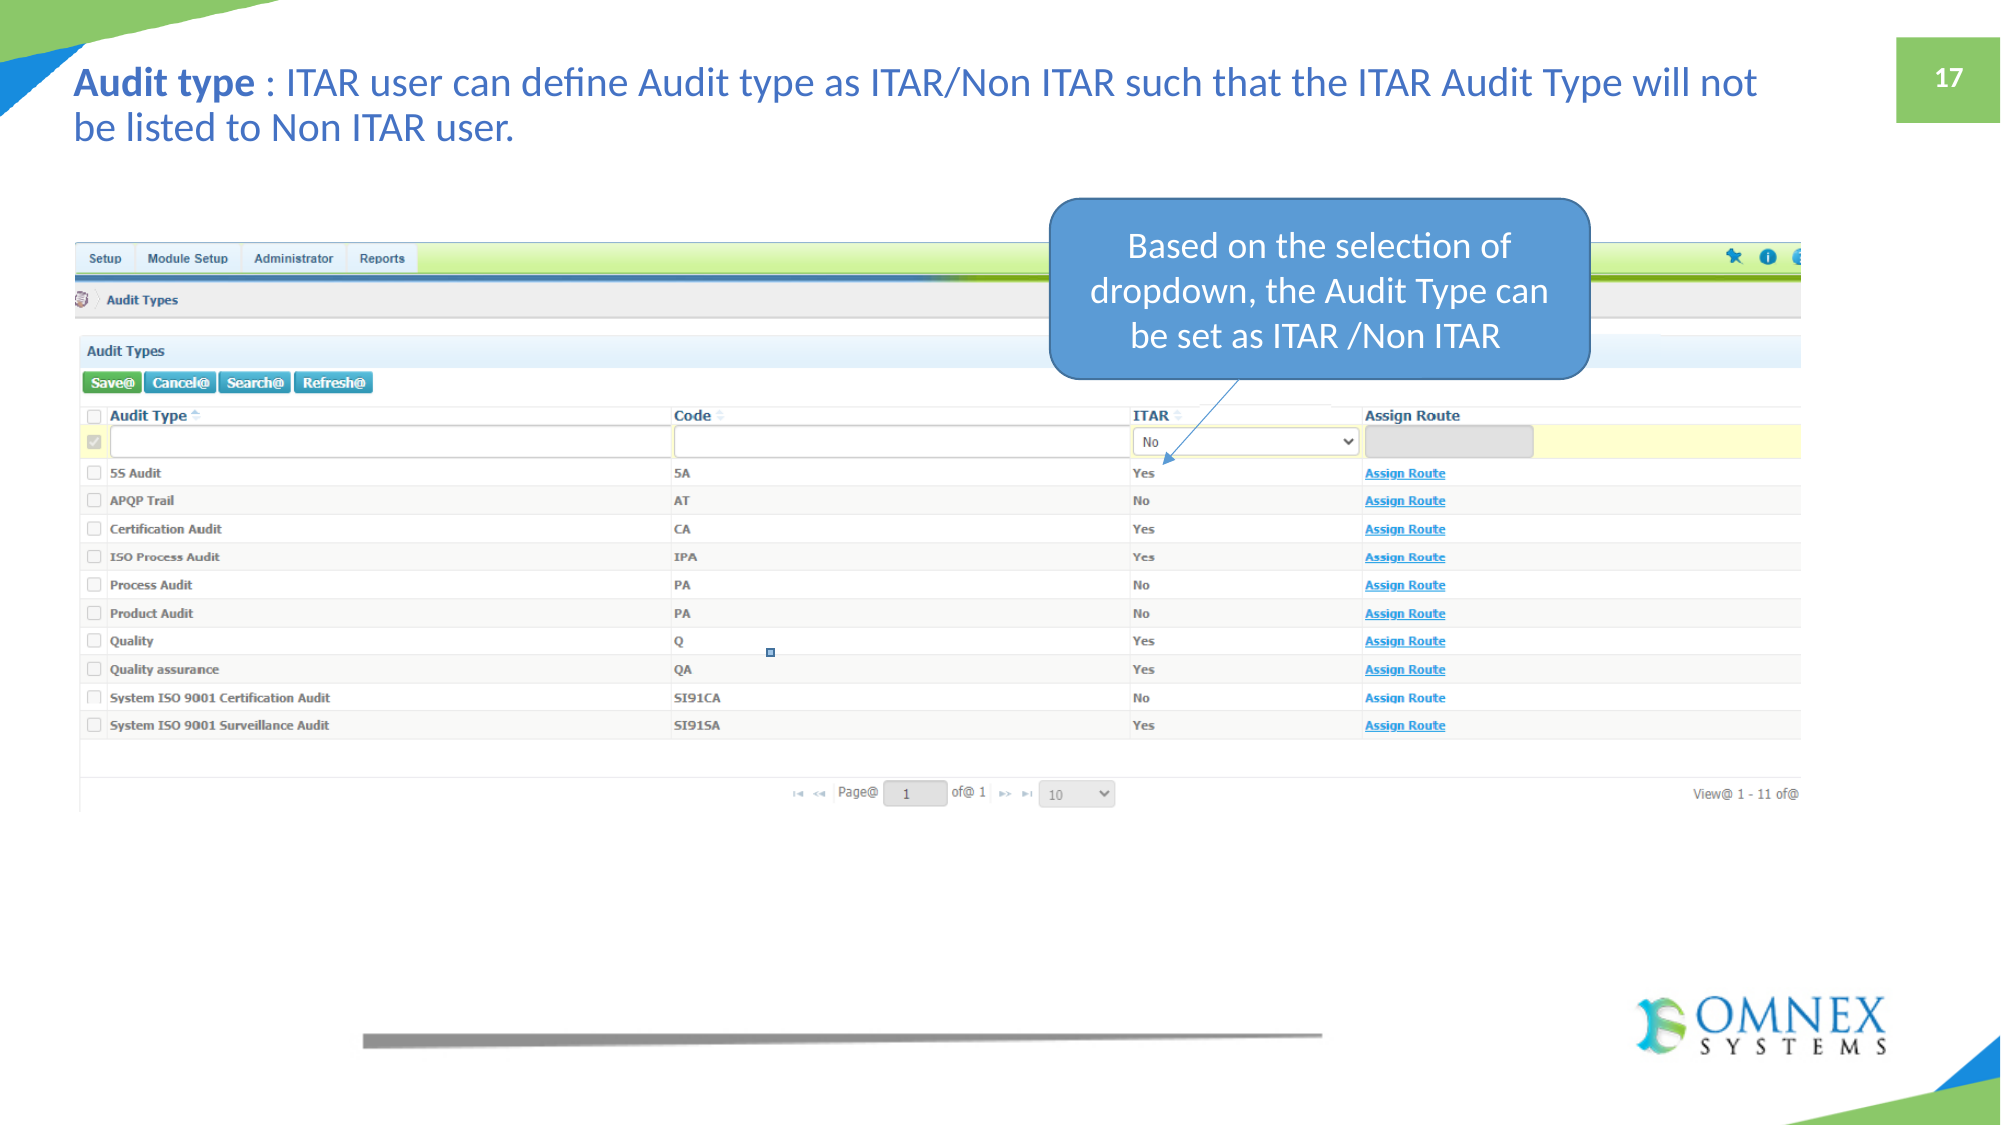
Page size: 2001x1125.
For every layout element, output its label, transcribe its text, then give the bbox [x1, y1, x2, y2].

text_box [1162, 379, 1240, 465]
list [75, 242, 1801, 812]
title Audit type : ITAR user can define Audit type as ITAR/Non ITAR such that the ITAR Audit Type will not be listed to Non ITAR user. [58, 0, 1784, 215]
picture [349, 1013, 1354, 1062]
picture [1616, 978, 2001, 1125]
slide_number 17 [1919, 46, 2000, 106]
picture [0, 0, 58, 117]
text_box Based on the selection of dropdown, the Audit Type can be set as ITAR /Non ITAR [1048, 197, 1591, 242]
